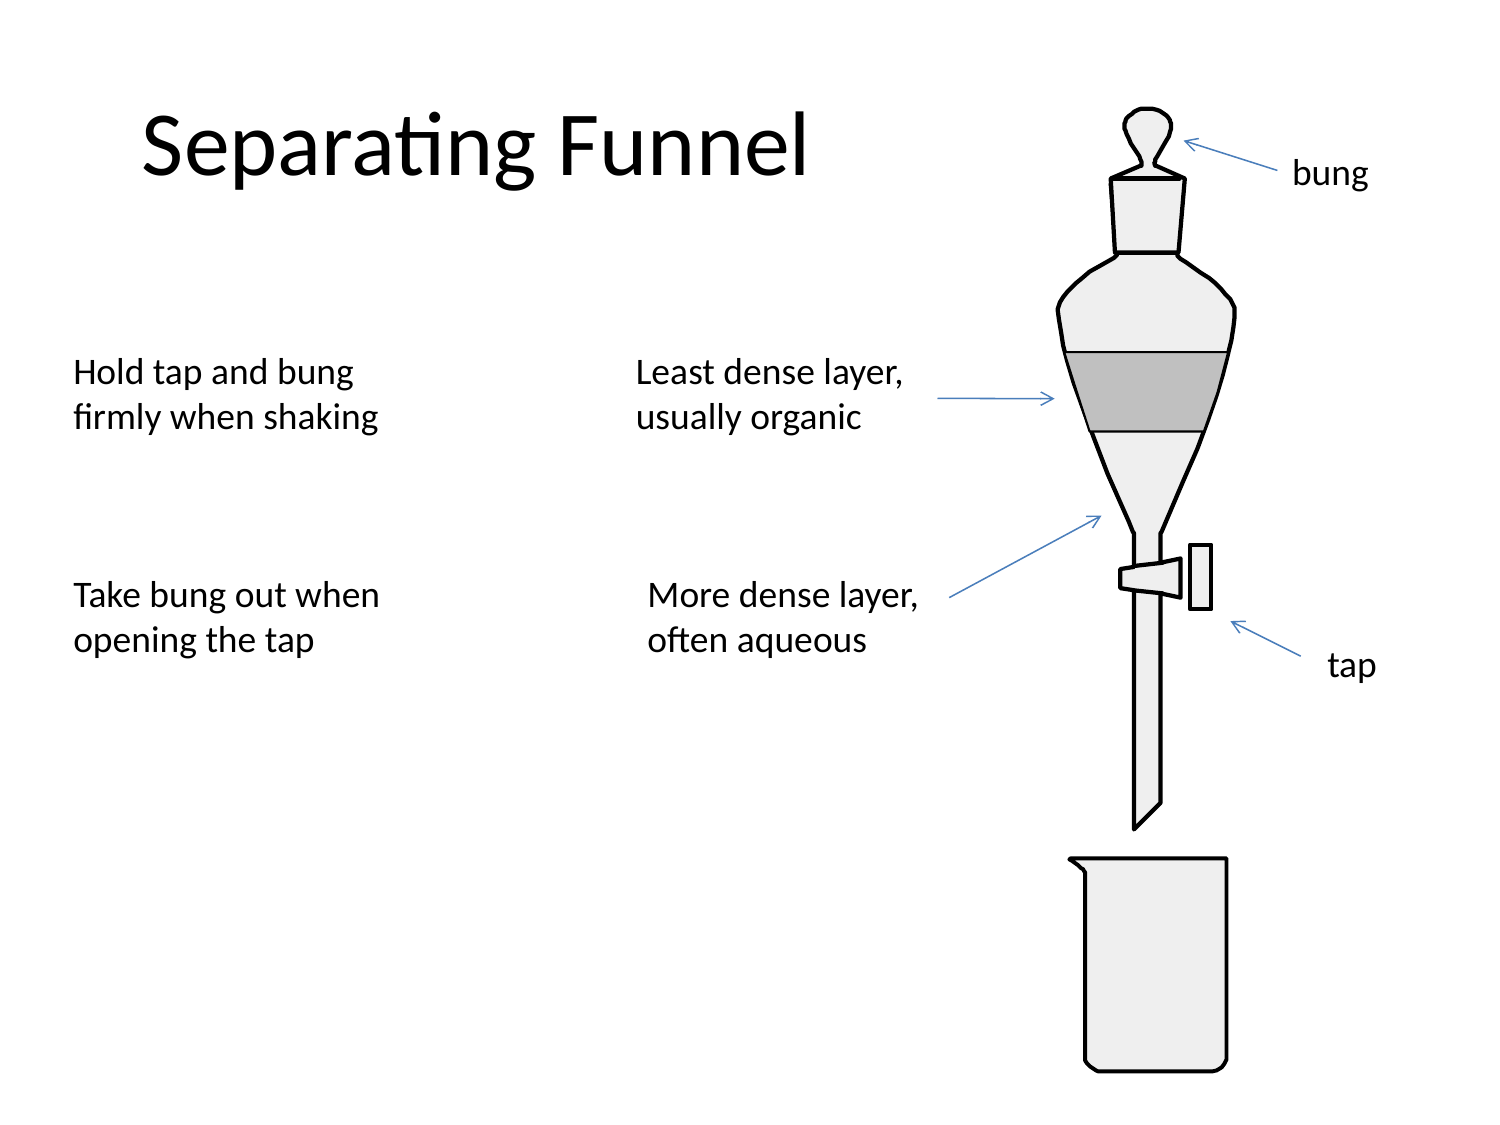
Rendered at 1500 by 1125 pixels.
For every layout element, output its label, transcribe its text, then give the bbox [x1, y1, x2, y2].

title Separating Funnel [75, 45, 879, 233]
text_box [1054, 105, 1239, 834]
text_box Take bung out when opening the tap [58, 562, 422, 668]
text_box Least dense layer, usually organic [621, 339, 985, 445]
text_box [1066, 855, 1231, 1076]
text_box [1230, 620, 1302, 657]
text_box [948, 515, 1102, 598]
text_box Hold tap and bung firmly when shaking [58, 339, 422, 445]
text_box More dense layer, often aqueous [632, 562, 997, 668]
text_box tap [1312, 632, 1442, 693]
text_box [1183, 140, 1278, 172]
text_box bung [1277, 140, 1430, 201]
